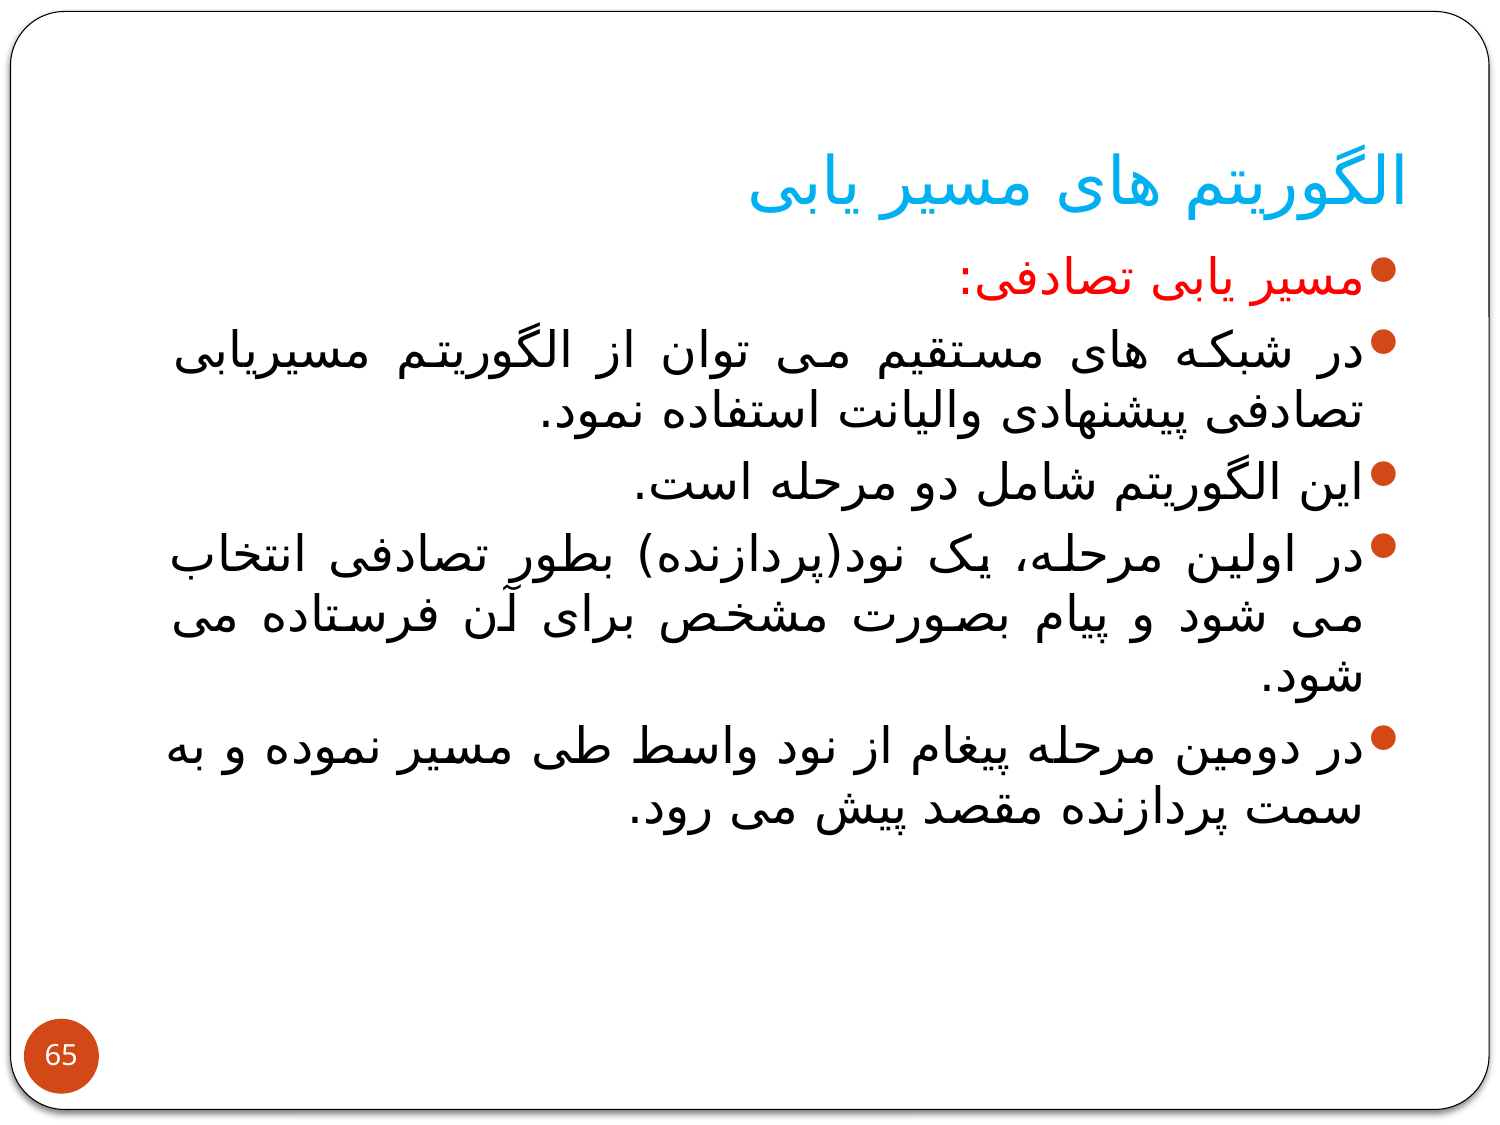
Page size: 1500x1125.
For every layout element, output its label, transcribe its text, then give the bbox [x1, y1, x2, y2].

list مسیر یابی تصادفی: در شبکه های مستقیم می توان از الگوریتم مسیریابی تصادفی پیشنهادی والیانت استفاده نمود. این الگوریتم شامل دو مرحله است. در اولین مرحله، یک نود(پردازنده) بطور تصادفی انتخاب می شود و پیام بصورت مشخص برای آن فرستاده می شود. در دومین مرحله پیغام از نود واسط طی مسیر نموده و به سمت پردازنده مقصد پیش می رود. [150, 237, 1425, 988]
title الگوریتم های مسیر یابی [150, 45, 1425, 233]
slide_number 65 [23, 1018, 99, 1094]
